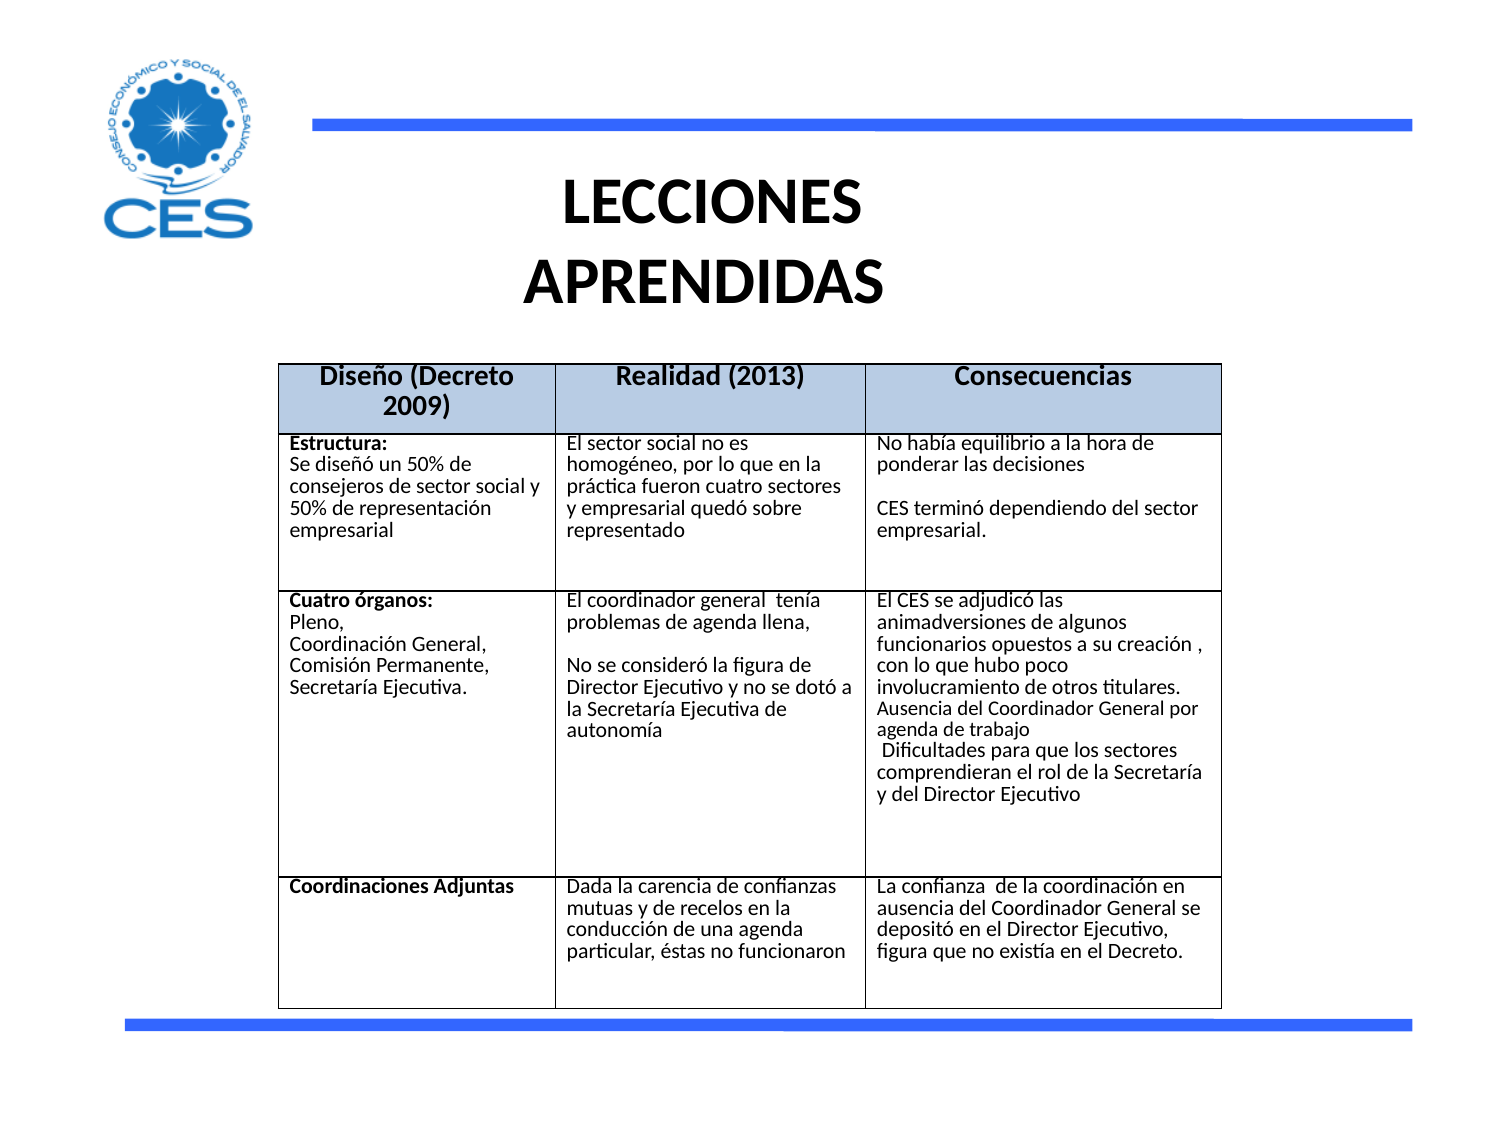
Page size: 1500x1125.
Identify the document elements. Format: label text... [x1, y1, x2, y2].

table_cell Dada la carencia de confianzas mutuas y de recelos en la conducción de una agenda particular, éstas no funcionaron [556, 878, 865, 1008]
table_cell El sector social no es homogéneo, por lo que en la práctica fueron cuatro sectores y empresarial quedó sobre representado [556, 435, 865, 590]
table_cell Cuatro órganos: Pleno, Coordinación General, Comisión Permanente, Secretaría Ejecutiva. [279, 592, 555, 876]
table_cell La confianza de la coordinación en ausencia del Coordinador General se depositó en el Director Ejecutivo, figura que no existía en el Decreto. [866, 878, 1221, 1008]
table_header Consecuencias [866, 365, 1221, 433]
table_cell Coordinaciones Adjuntas [279, 878, 555, 1008]
text_box LECCIONES APRENDIDAS [374, 149, 1050, 325]
table_cell El coordinador general tenía problemas de agenda llena, No se consideró la figura de Director Ejecutivo y no se dotó a la Secretaría Ejecutiva de autonomía [556, 592, 865, 876]
table_cell No había equilibrio a la hora de ponderar las decisiones CES terminó dependiendo del sector empresarial. [866, 435, 1221, 590]
table_header Diseño (Decreto 2009) [279, 365, 555, 433]
table_header Realidad (2013) [556, 365, 865, 433]
table_cell El CES se adjudicó las animadversiones de algunos funcionarios opuestos a su creación , con lo que hubo poco involucramiento de otros titulares. Ausencia del Coordinador General por agenda de trabajo Dificultades para que los sectores comprendieran el rol de la Secretaría y del Director Ejecutivo [866, 592, 1221, 876]
table_cell Estructura: Se diseñó un 50% de consejeros de sector social y 50% de representación empresarial [279, 435, 555, 590]
picture [37, 49, 326, 254]
